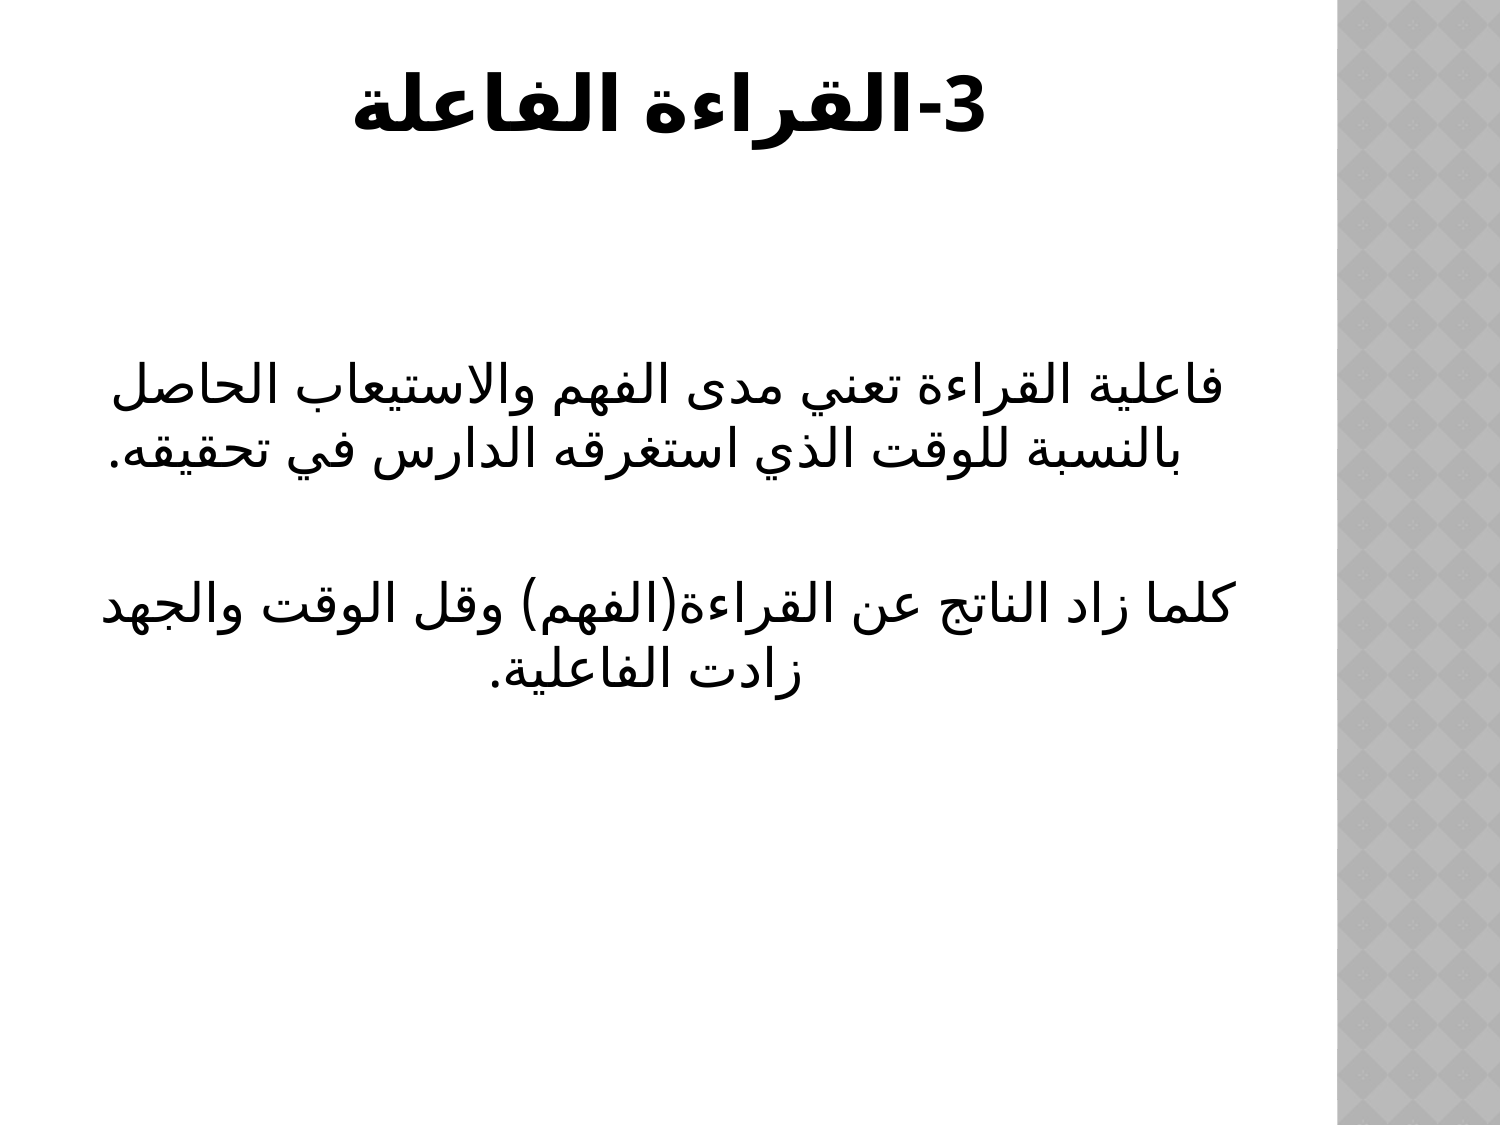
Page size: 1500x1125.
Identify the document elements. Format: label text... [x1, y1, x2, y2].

title 3-القراءة الفاعلة [75, 52, 1263, 240]
list فاعلية القراءة تعني مدى الفهم والاستيعاب الحاصل بالنسبة للوقت الذي استغرقه الدارس في تحقيقه. كلما زاد الناتج عن القراءة(الفهم) وقل الوقت والجهد زادت الفاعلية. [75, 264, 1263, 1059]
